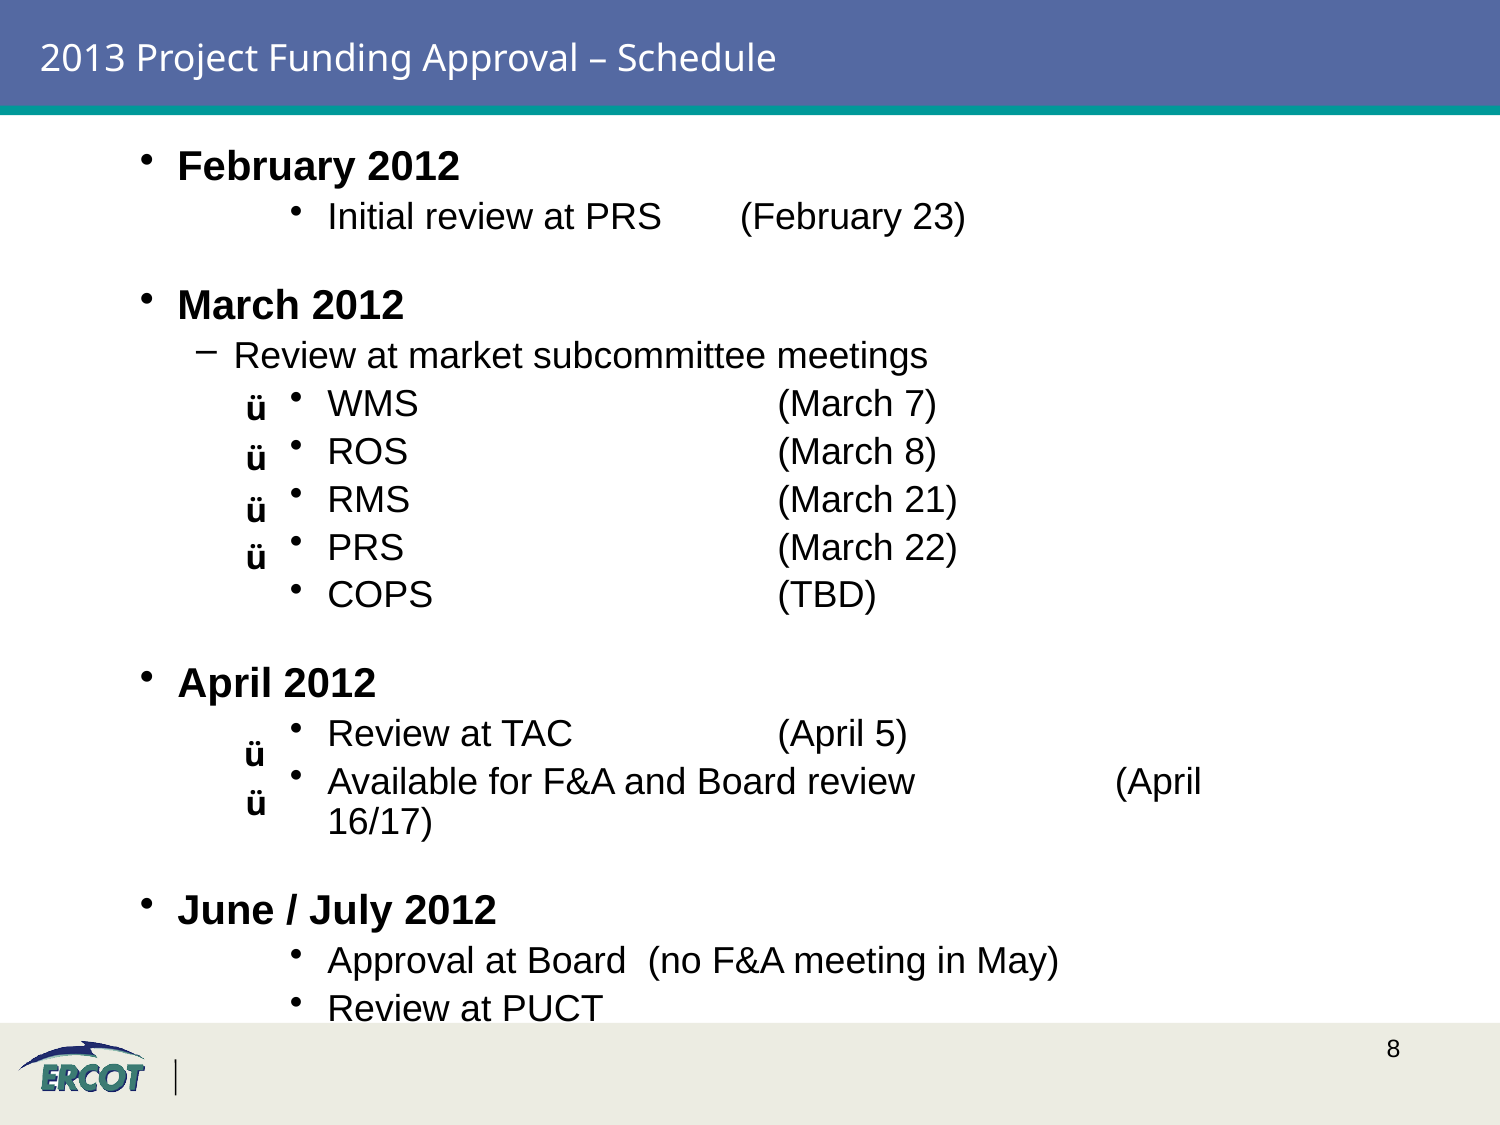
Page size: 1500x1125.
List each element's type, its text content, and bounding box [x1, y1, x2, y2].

text_box ü [212, 437, 300, 485]
picture [10, 1031, 151, 1111]
text_box February 2012 Initial review at PRS (February 23) March 2012 Review at market subcommittee meetings WMS (March 7) ROS (March 8) RMS (March 21) PRS (March 22) COPS (TBD) April 2012 Review at TAC (April 5) Available for F&A and Board review (April 16/17) June / July 2012 Approval at Board (no F&A meeting in May) Review at PUCT [124, 137, 1325, 1025]
text_box ü [212, 783, 300, 830]
title 2013 Project Funding Approval – Schedule [24, 0, 1013, 113]
text_box ü [212, 536, 300, 584]
text_box ü [211, 733, 299, 780]
text_box ü [212, 387, 300, 435]
text_box ü [212, 489, 300, 536]
